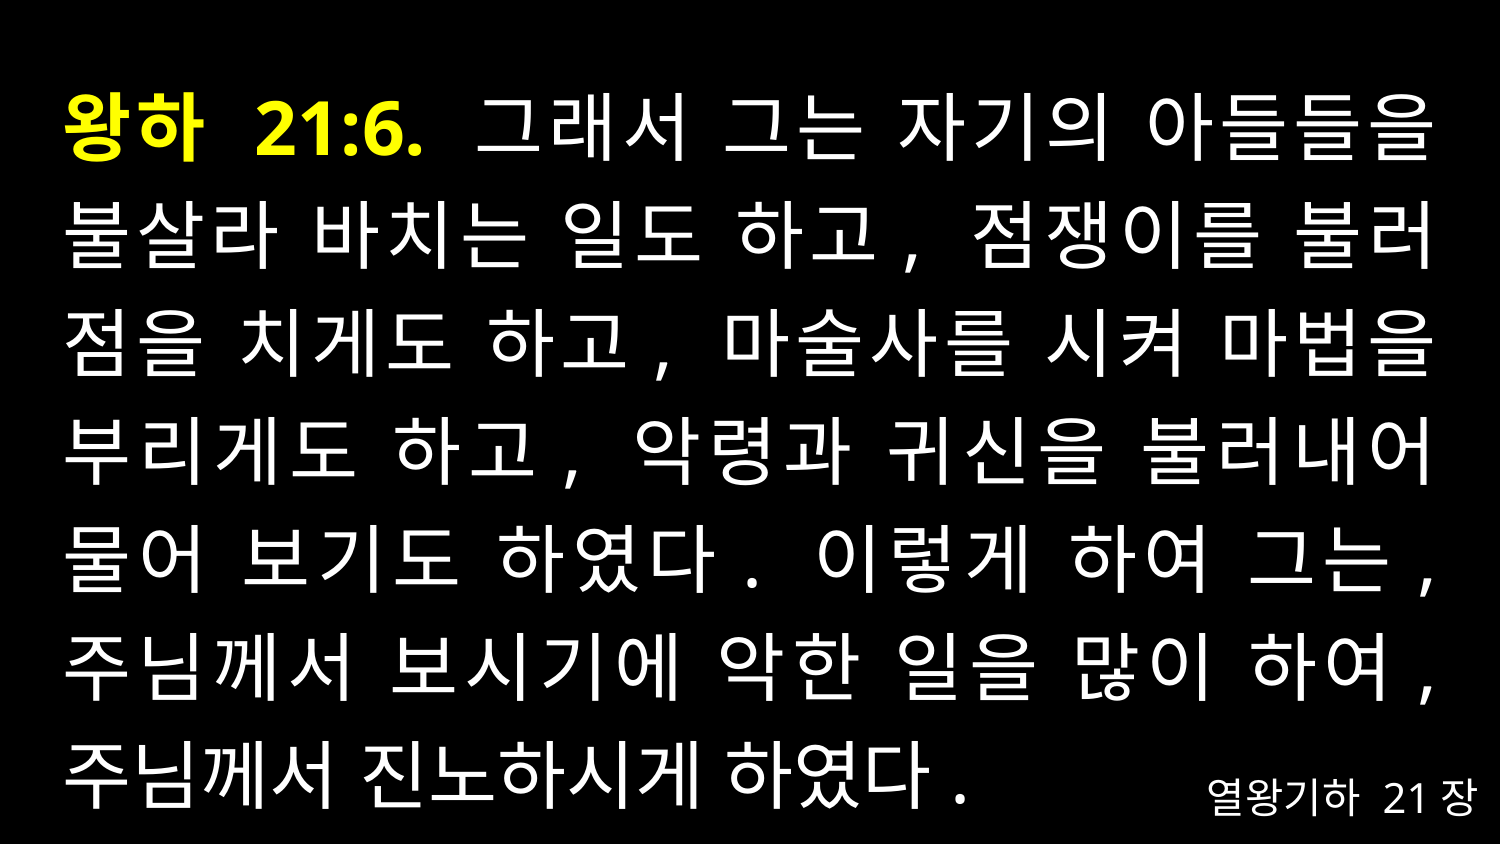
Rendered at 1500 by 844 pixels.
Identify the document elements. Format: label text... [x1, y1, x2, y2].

title 왕하 21:6. 그래서 그는 자기의 아들들을 불살라 바치는 일도 하고, 점쟁이를 불러 점을 치게도 하고, 마술사를 시켜 마법을 부리게도 하고, 악령과 귀신을 불러내어 물어 보기도 하였다. 이렇게 하여 그는, 주님께서 보시기에 악한 일을 많이 하여, 주님께서 진노하시게 하였다. [0, 0, 1500, 844]
subtitle 열왕기하 21장 [916, 770, 1500, 844]
